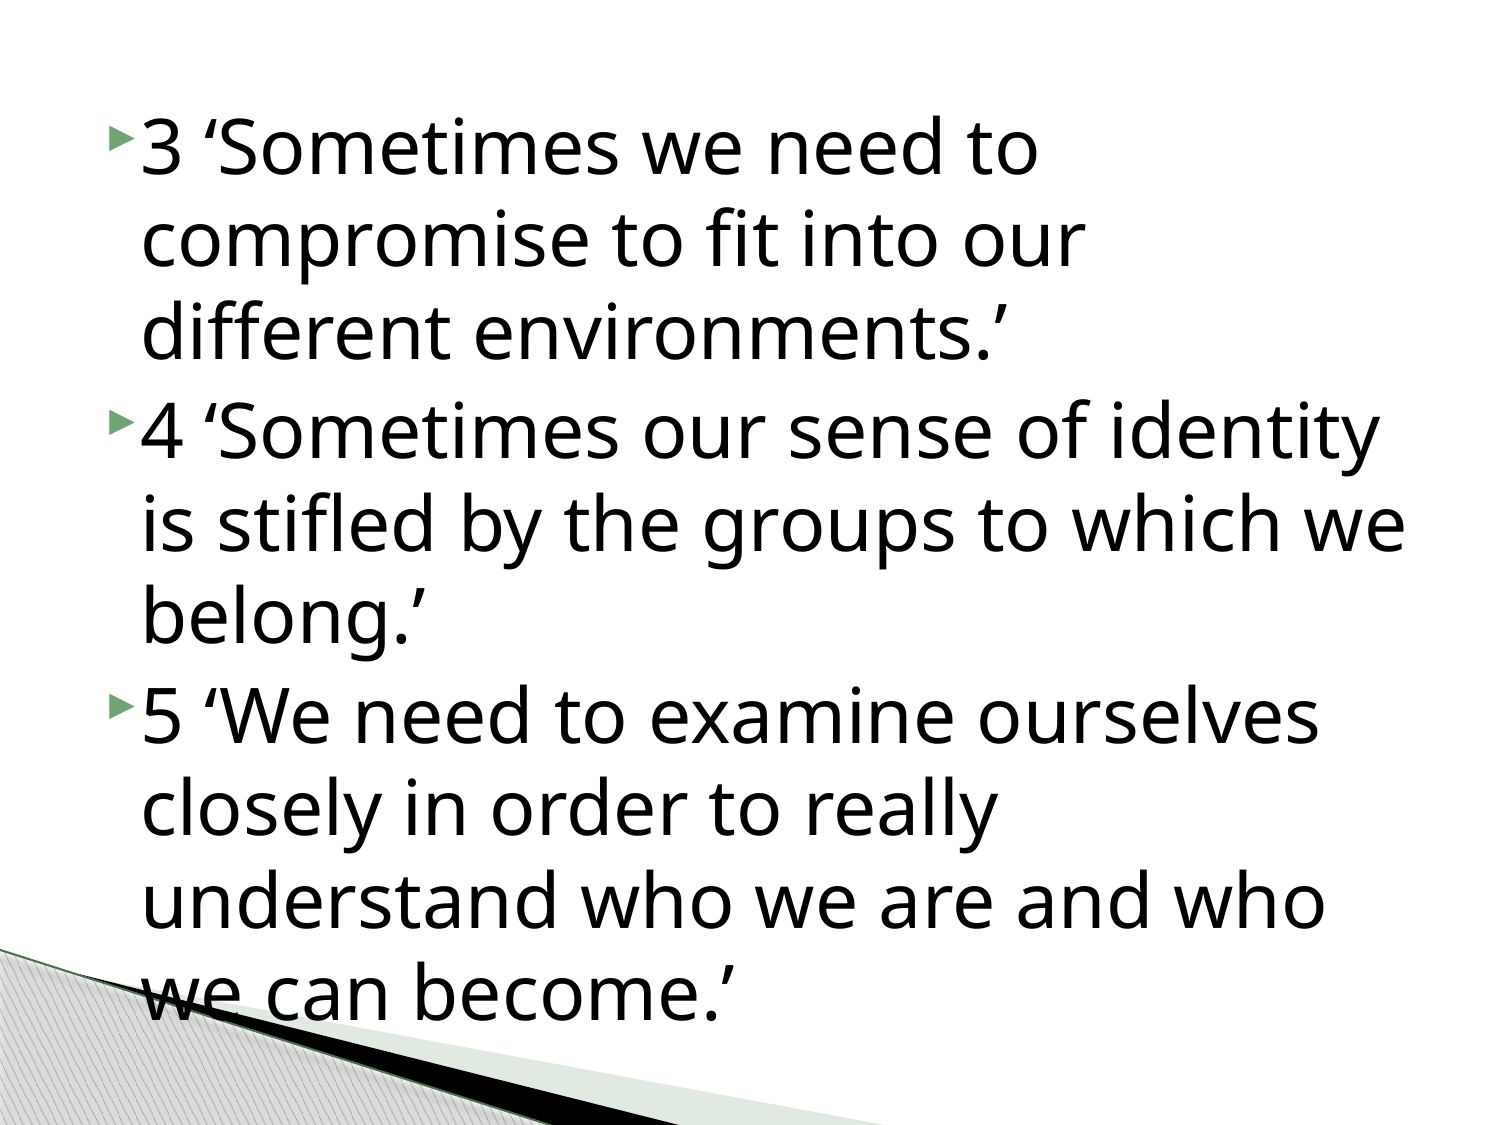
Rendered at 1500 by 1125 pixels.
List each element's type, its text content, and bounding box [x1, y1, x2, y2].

list 3 ‘Sometimes we need to compromise to fit into our different environments.’ 4 ‘Sometimes our sense of identity is stifled by the groups to which we belong.’ 5 ‘We need to examine ourselves closely in order to really understand who we are and who we can become.’ [75, 90, 1425, 1047]
